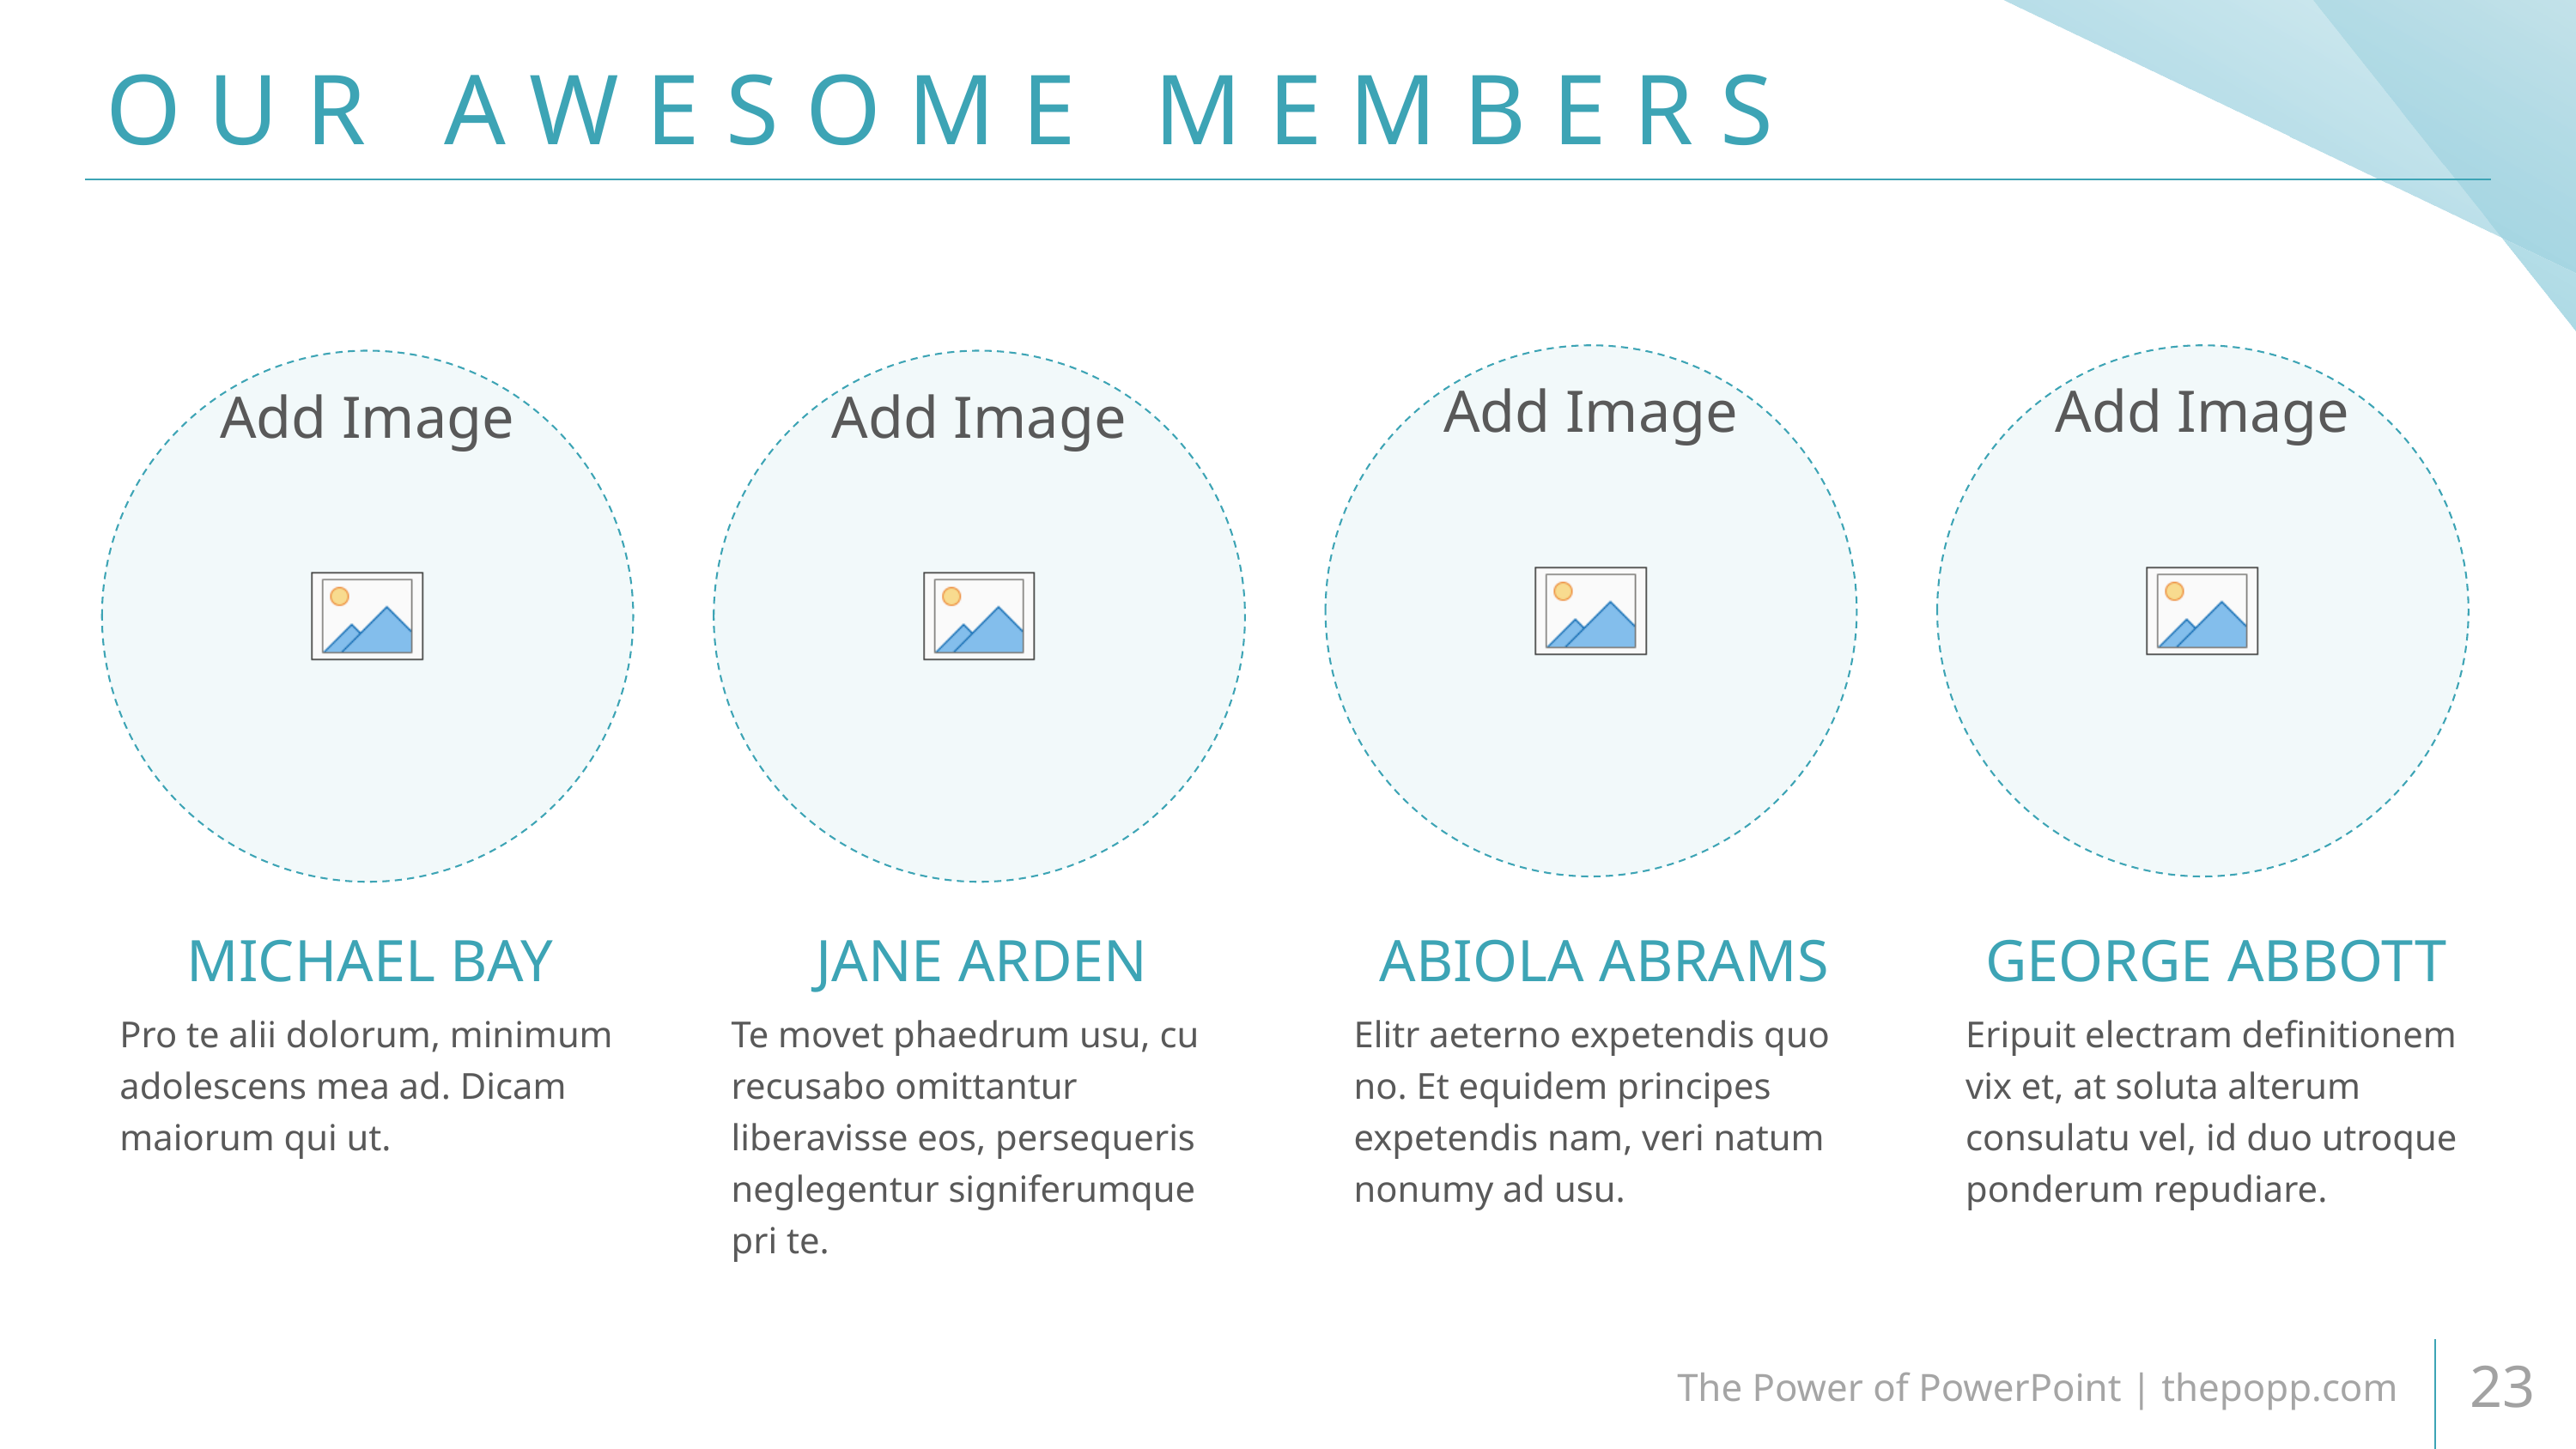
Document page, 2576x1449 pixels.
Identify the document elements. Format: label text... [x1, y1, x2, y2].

picture [1349, 368, 1833, 853]
list MICHAEL BAY [96, 912, 644, 991]
footer The Power of PowerPoint | thepopp.com [1326, 1350, 2421, 1428]
slide_number 23 [2446, 1350, 2575, 1428]
picture [1960, 368, 2445, 853]
list Pro te alii dolorum, minimum adolescens mea ad. Dicam maiorum qui ut. [96, 991, 650, 1256]
list JANE ARDEN [708, 912, 1256, 991]
list ABIOLA ABRAMS [1330, 912, 1879, 991]
picture [125, 373, 610, 858]
list Te movet phaedrum usu, cu recusabo omittantur liberavisse eos, persequeris neglegentur signiferumque pri te. [708, 991, 1261, 1256]
list GEORGE ABBOTT [1942, 912, 2490, 991]
list Elitr aeterno expetendis quo no. Et equidem principes expetendis nam, veri natum nonumy ad usu. [1330, 991, 1884, 1256]
title OUR AWESOME MEMBERS [83, 27, 2442, 186]
picture [737, 373, 1222, 858]
list Eripuit electram definitionem vix et, at soluta alterum consulatu vel, id duo utroque ponderum repudiare. [1942, 991, 2496, 1256]
